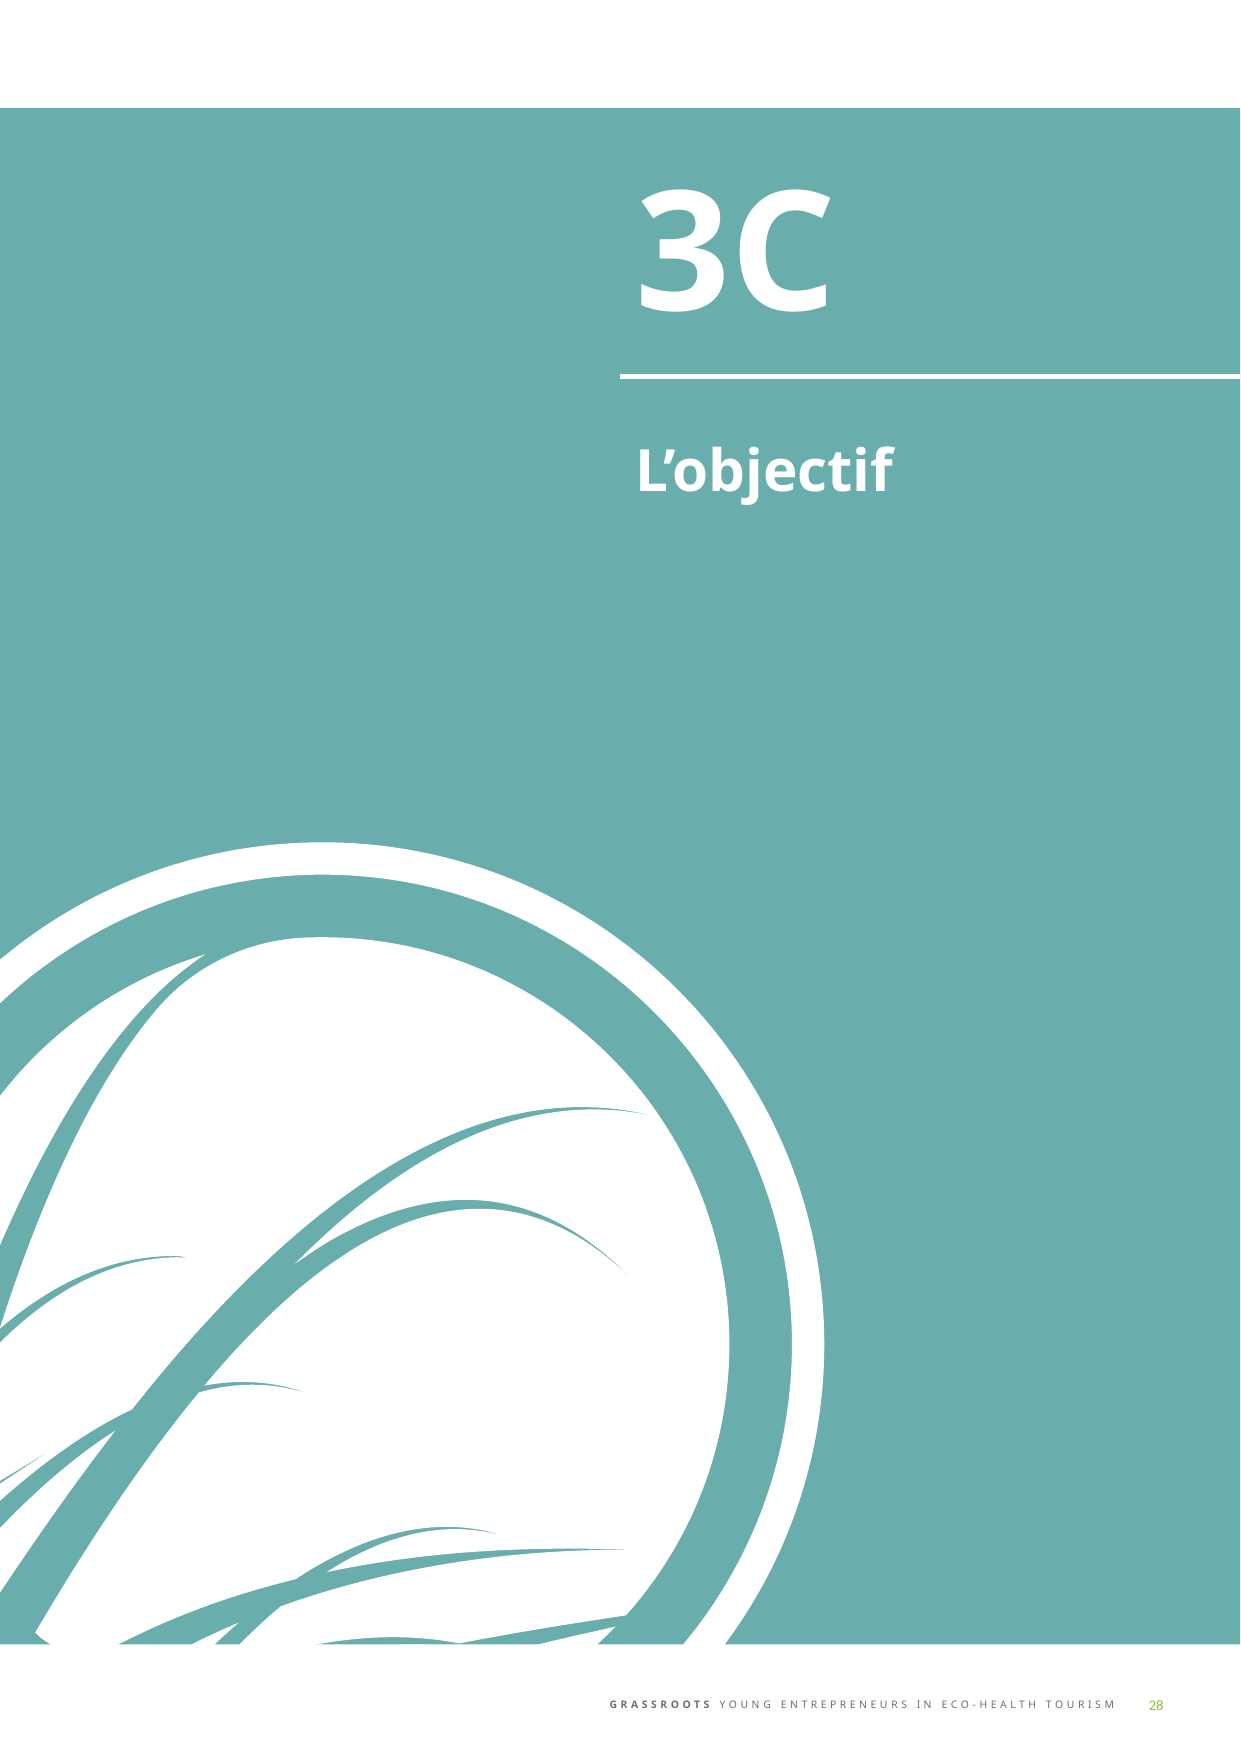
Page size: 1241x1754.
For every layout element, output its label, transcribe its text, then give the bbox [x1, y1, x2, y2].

list 3C [620, 136, 941, 425]
slide_number 28 [1125, 1666, 1187, 1743]
list L’objectif [620, 425, 1085, 754]
